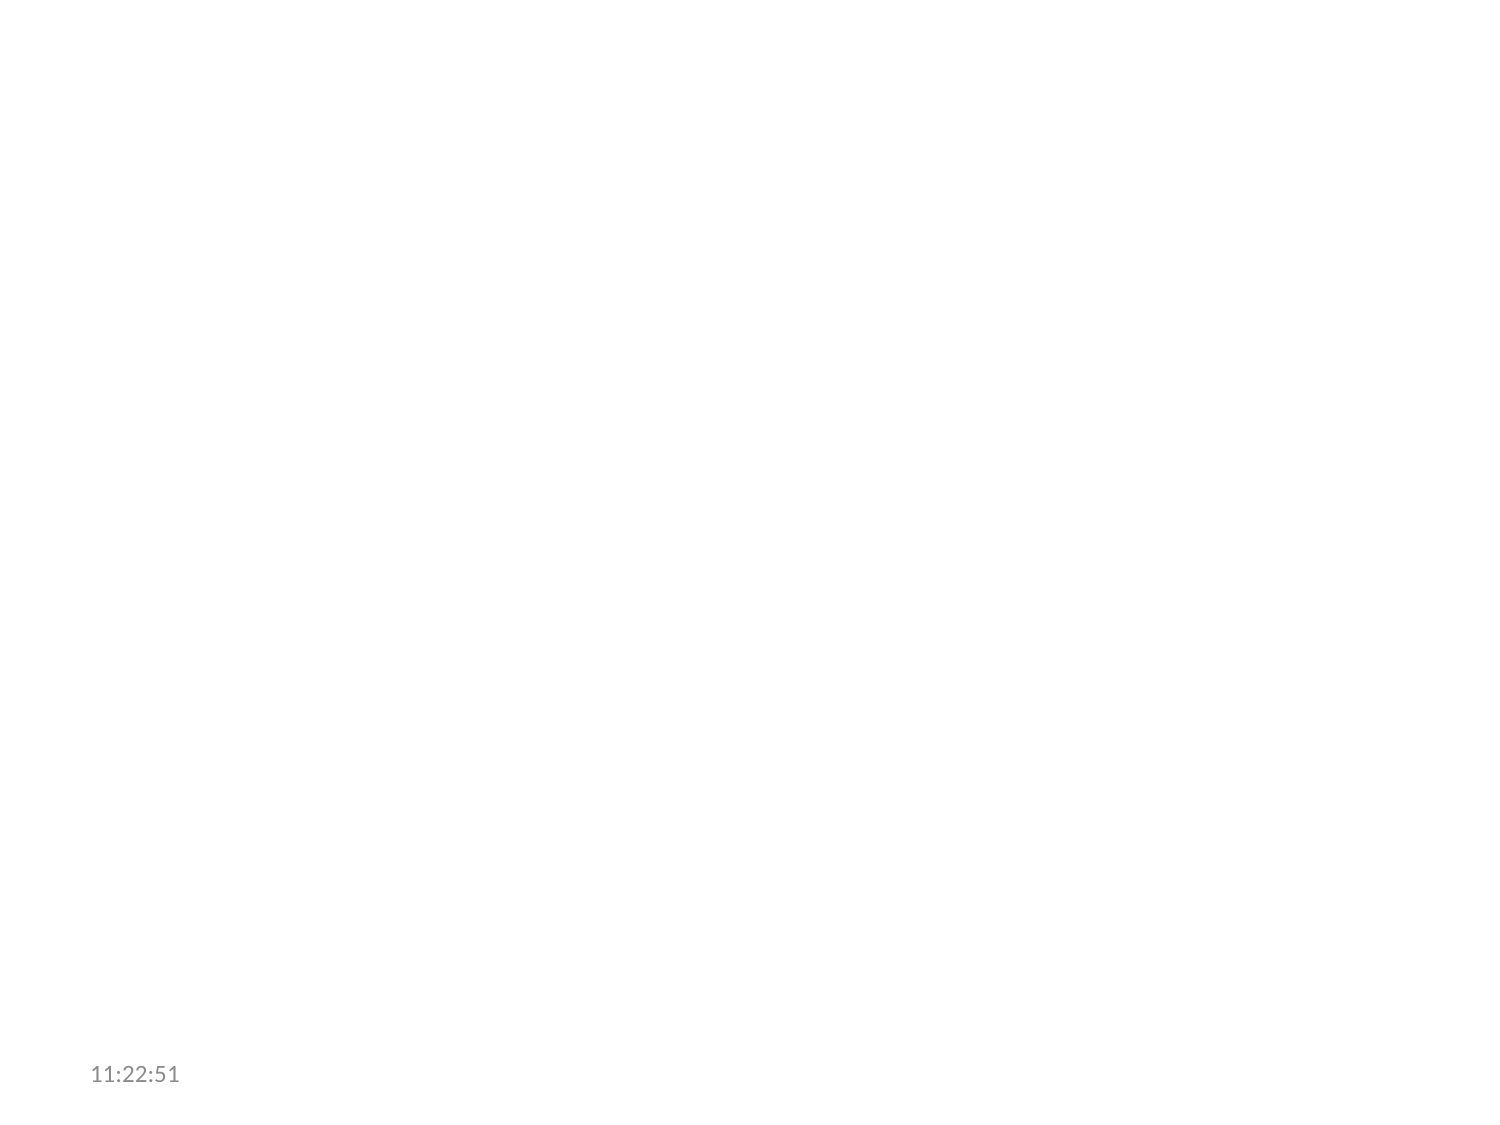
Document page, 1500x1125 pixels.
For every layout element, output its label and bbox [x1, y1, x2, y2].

slide_number [75, 1042, 425, 1103]
